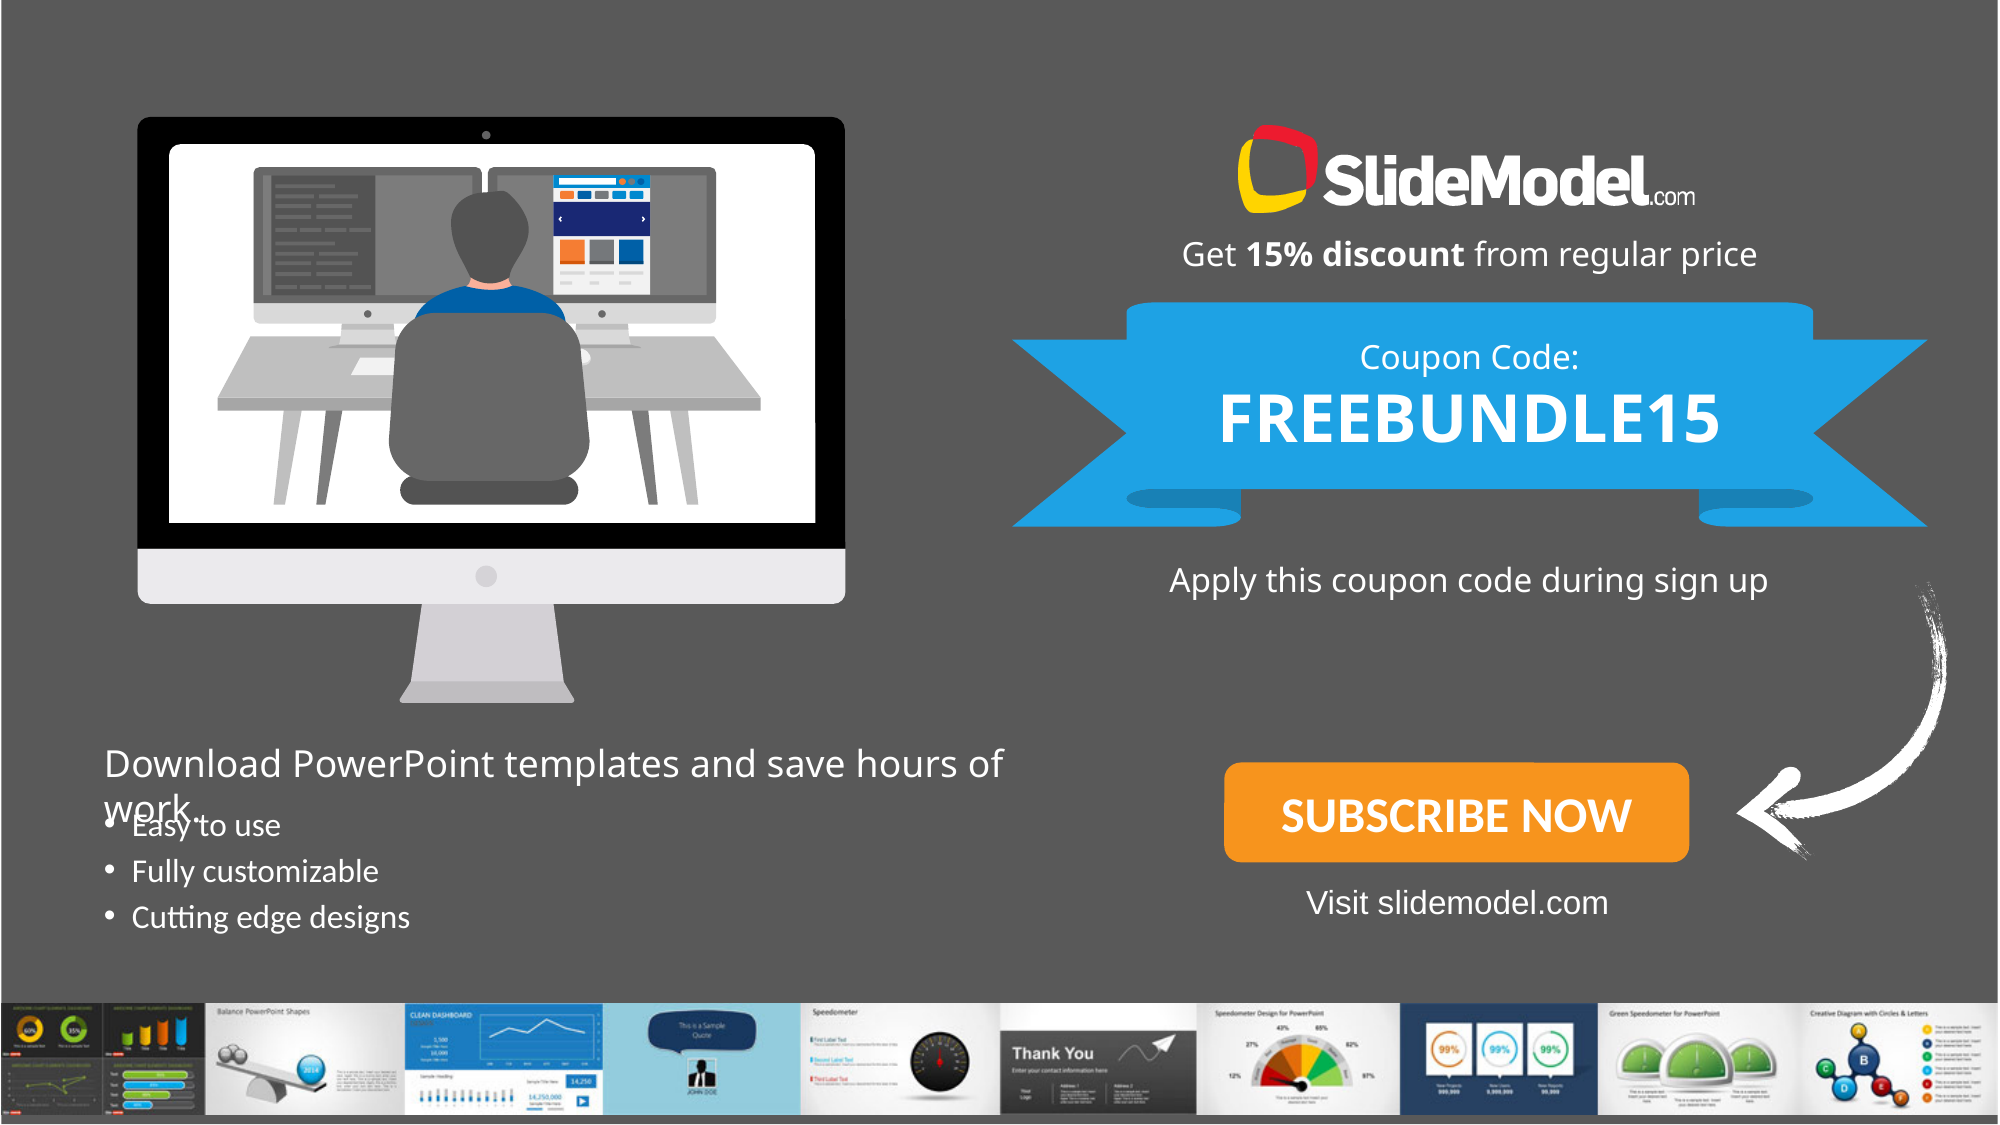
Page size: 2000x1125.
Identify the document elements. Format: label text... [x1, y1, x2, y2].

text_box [137, 116, 846, 703]
text_box Apply this coupon code during sign up [1129, 551, 1811, 607]
picture [1237, 125, 1695, 213]
picture [1, 1003, 1998, 1115]
text_box Visit slidemodel.com [1248, 875, 1668, 927]
text_box [0, 0, 1999, 1125]
text_box SUBSCRIBE NOW [1223, 761, 1691, 864]
text_box Easy to use Fully customizable Cutting edge designs [89, 838, 863, 943]
text_box [1736, 594, 1948, 861]
text_box Coupon Code: FREEBUNDLE15 [1173, 329, 1767, 464]
text_box Get 15% discount from regular price [1058, 225, 1882, 281]
text_box [1012, 302, 1928, 527]
text_box Download PowerPoint templates and save hours of work. [89, 732, 1059, 838]
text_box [217, 167, 761, 505]
